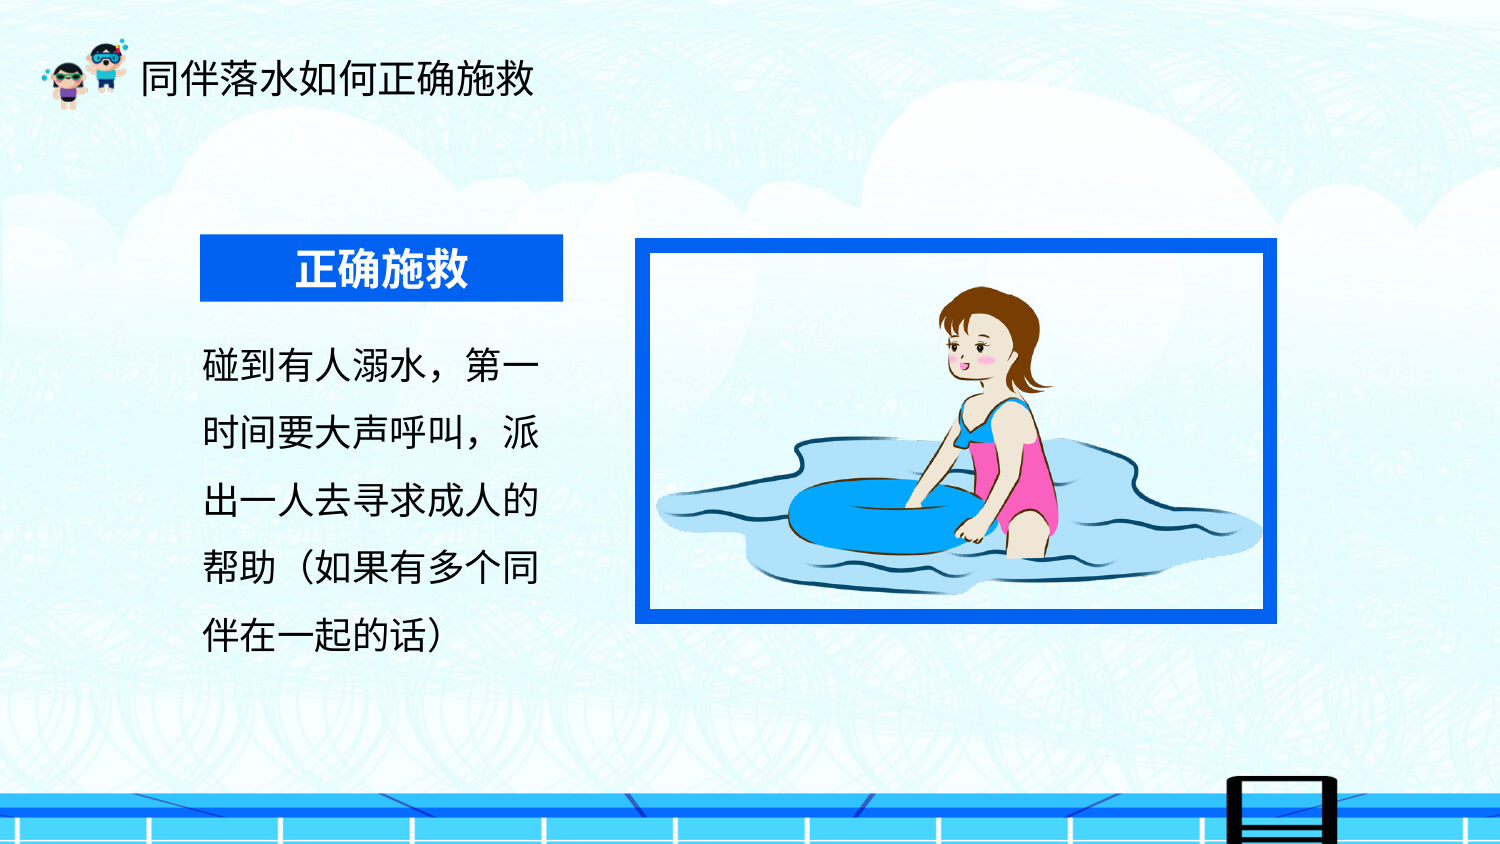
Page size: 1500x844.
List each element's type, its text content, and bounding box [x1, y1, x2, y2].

text_box 正确施救 [200, 234, 564, 302]
text_box 碰到有人溺水，第一时间要大声呼叫，派出一人去寻求成人的帮助（如果有多个同伴在一起的话） [187, 311, 564, 665]
picture [0, 0, 1500, 844]
